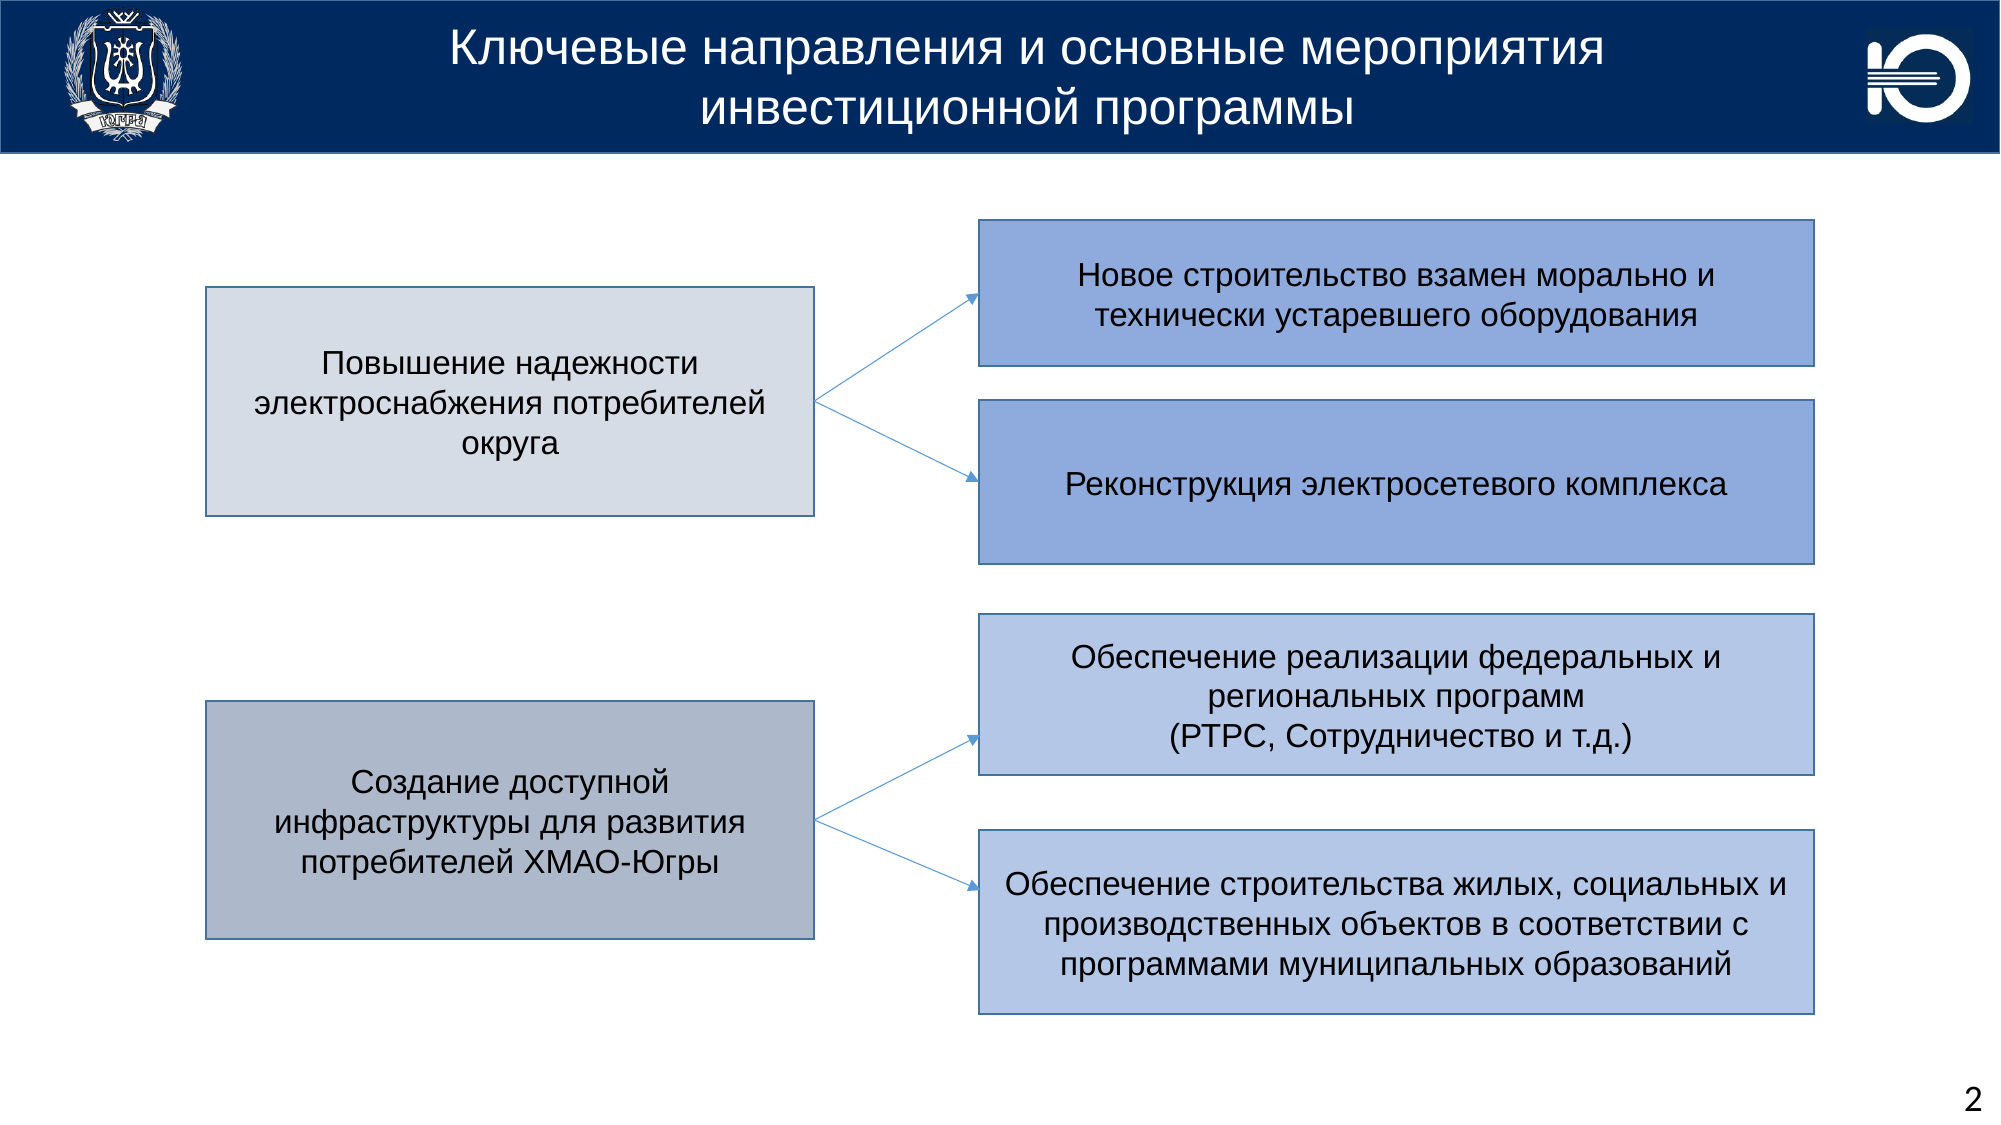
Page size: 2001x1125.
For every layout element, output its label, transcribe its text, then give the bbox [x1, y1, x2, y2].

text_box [814, 401, 980, 482]
text_box Обеспечение строительства жилых, социальных и производственных объектов в соответствии с программами муниципальных образований [978, 829, 1815, 1015]
picture [1866, 28, 1973, 123]
text_box [0, 0, 2000, 154]
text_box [814, 293, 980, 401]
text_box Создание доступной инфраструктуры для развития потребителей ХМАО-Югры [205, 700, 815, 940]
text_box Новое строительство взамен морально и технически устаревшего оборудования [978, 219, 1815, 367]
picture [60, 4, 185, 146]
text_box Обеспечение реализации федеральных и региональных программ (РТРС, Сотрудничество и т.д.) [978, 613, 1815, 776]
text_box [814, 819, 981, 891]
text_box Повышение надежности электроснабжения потребителей округа [205, 286, 815, 517]
text_box Ключевые направления и основные мероприятия инвестиционной программы [264, 6, 1791, 142]
text_box 2 [1946, 1069, 2000, 1123]
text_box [814, 734, 981, 819]
text_box Реконструкция электросетевого комплекса [978, 399, 1815, 565]
